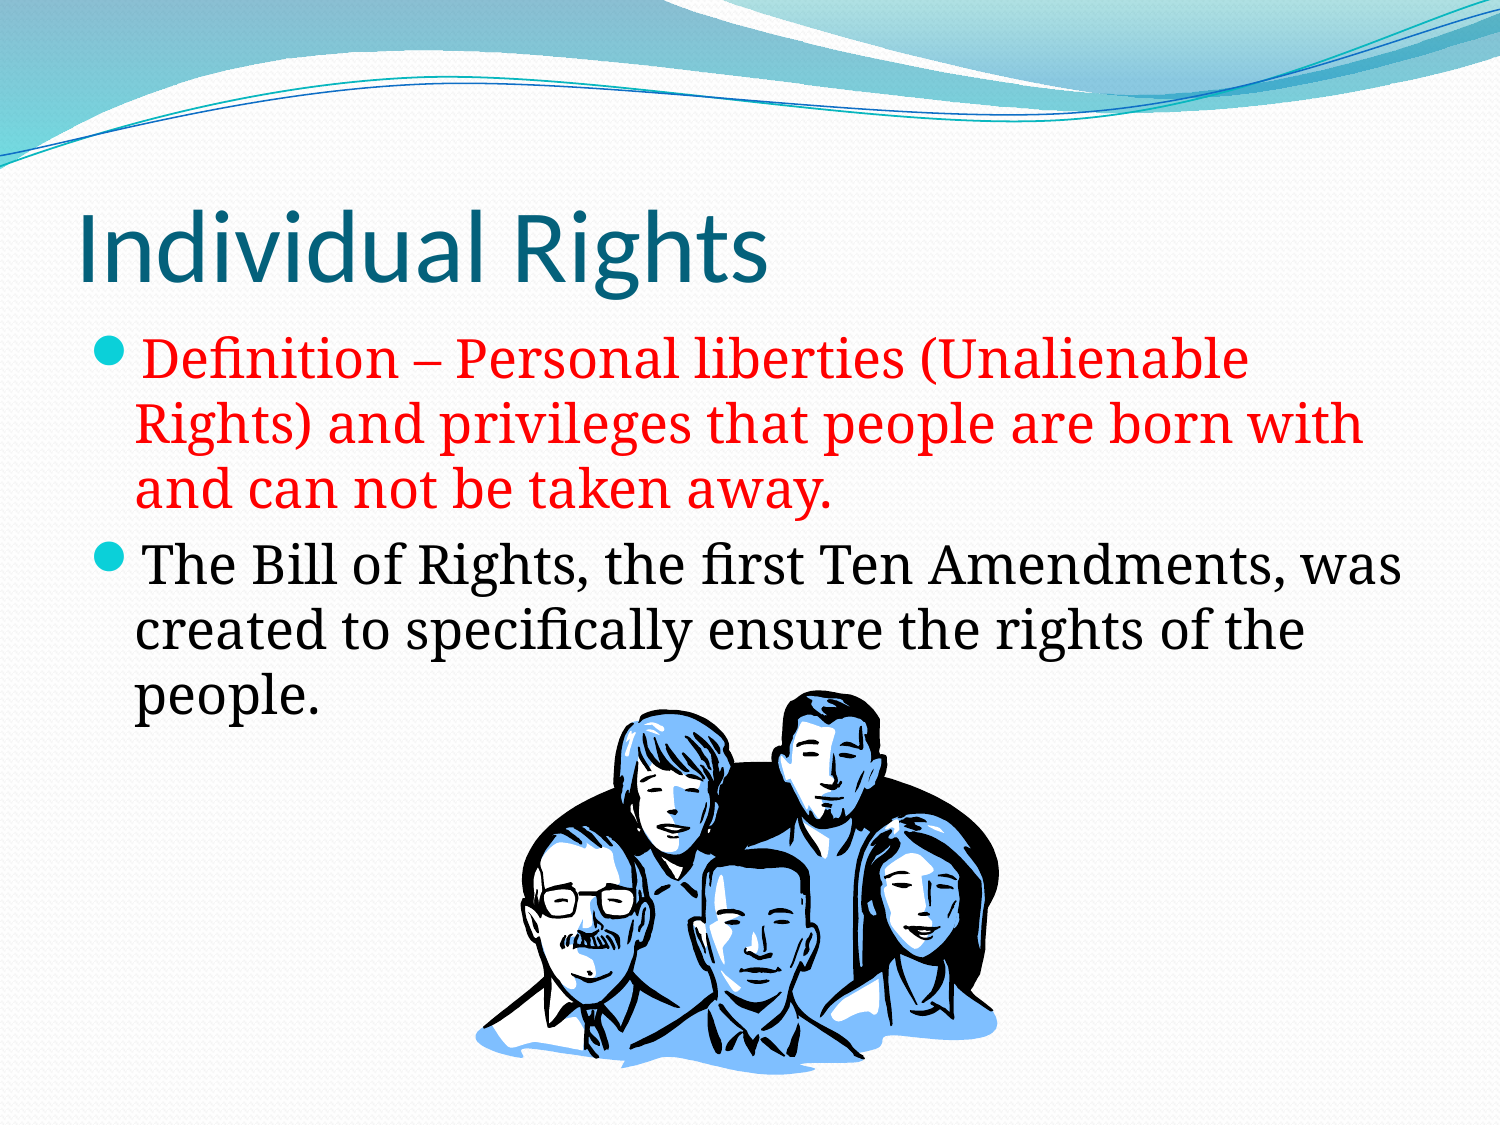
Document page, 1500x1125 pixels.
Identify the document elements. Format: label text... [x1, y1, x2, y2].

picture [474, 687, 1001, 1076]
list Definition – Personal liberties (Unalienable Rights) and privileges that people are born with and can not be taken away. The Bill of Rights, the first Ten Amendments, was created to specifically ensure the rights of the people. [75, 317, 1425, 1038]
title Individual Rights [75, 115, 1425, 303]
